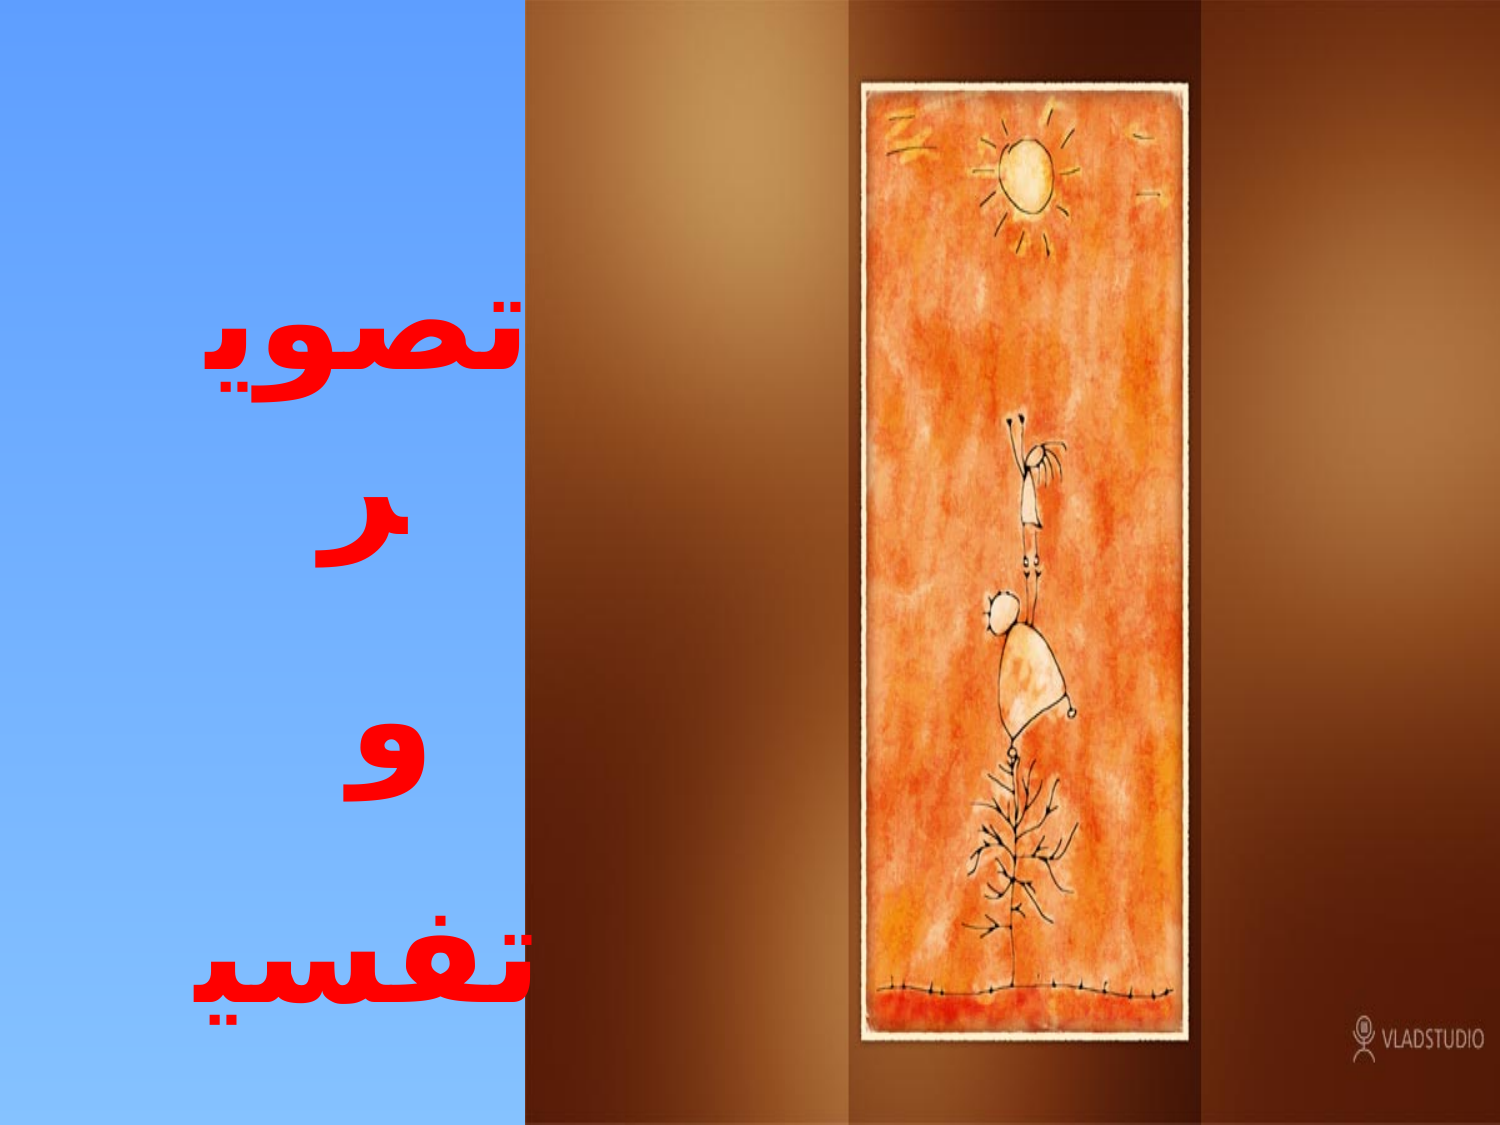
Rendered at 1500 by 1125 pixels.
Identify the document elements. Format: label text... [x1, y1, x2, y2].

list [524, 0, 1500, 1125]
text_box تصویر و تفسیر [162, 225, 515, 1125]
